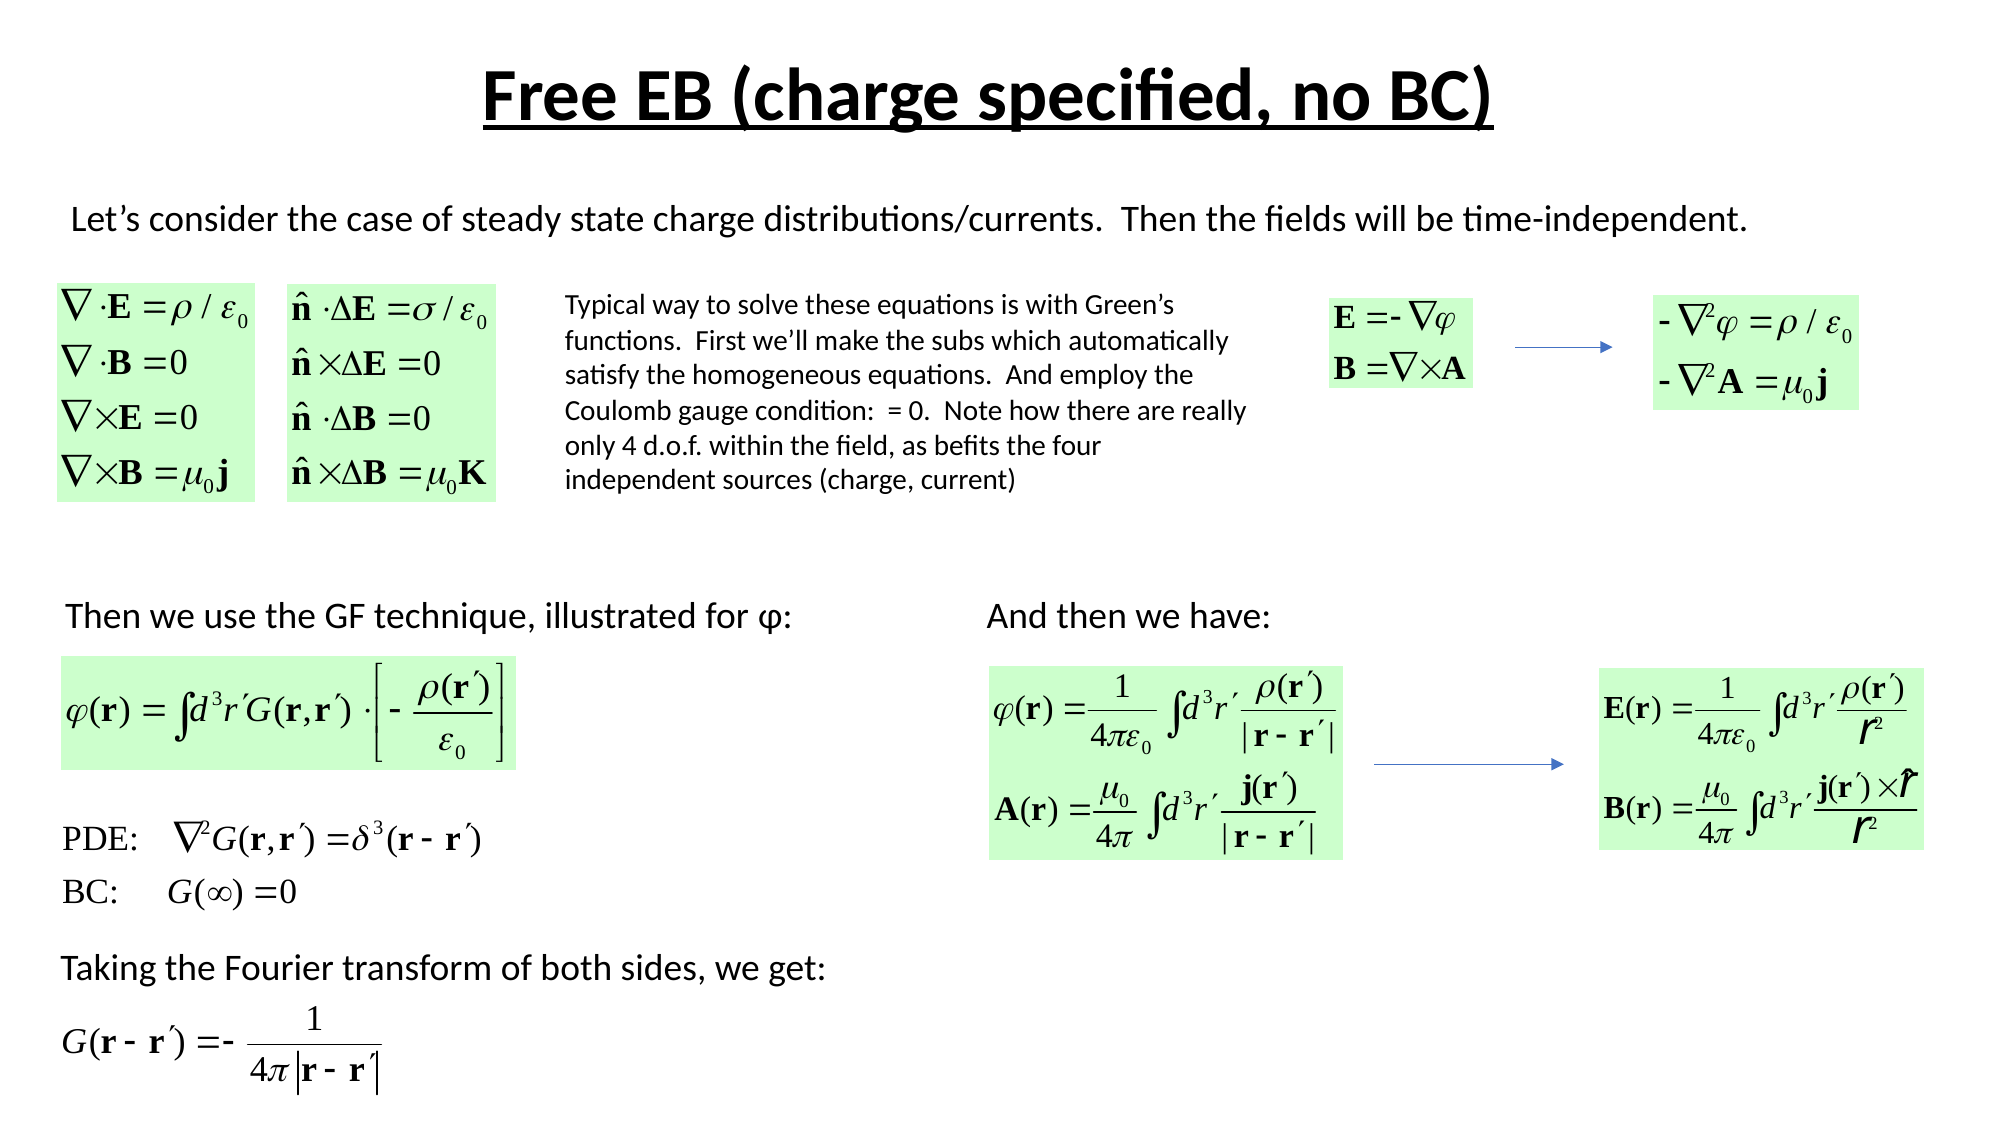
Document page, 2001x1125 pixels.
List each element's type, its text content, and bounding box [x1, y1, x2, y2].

text_box Then we use the GF technique, illustrated for φ: [50, 583, 808, 643]
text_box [56, 995, 388, 1103]
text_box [60, 656, 517, 770]
text_box Taking the Fourier transform of both sides, we get: [45, 935, 888, 996]
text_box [1652, 295, 1859, 411]
text_box And then we have: [971, 583, 1300, 644]
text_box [988, 665, 1344, 860]
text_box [1599, 667, 1924, 850]
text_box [56, 812, 489, 919]
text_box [1328, 298, 1473, 389]
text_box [56, 282, 256, 503]
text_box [286, 284, 496, 503]
title Free EB (charge specified, no BC) [402, 29, 1575, 144]
text_box Let’s consider the case of steady state charge distributions/currents. Then the fields will be time-independent. [55, 186, 1783, 247]
